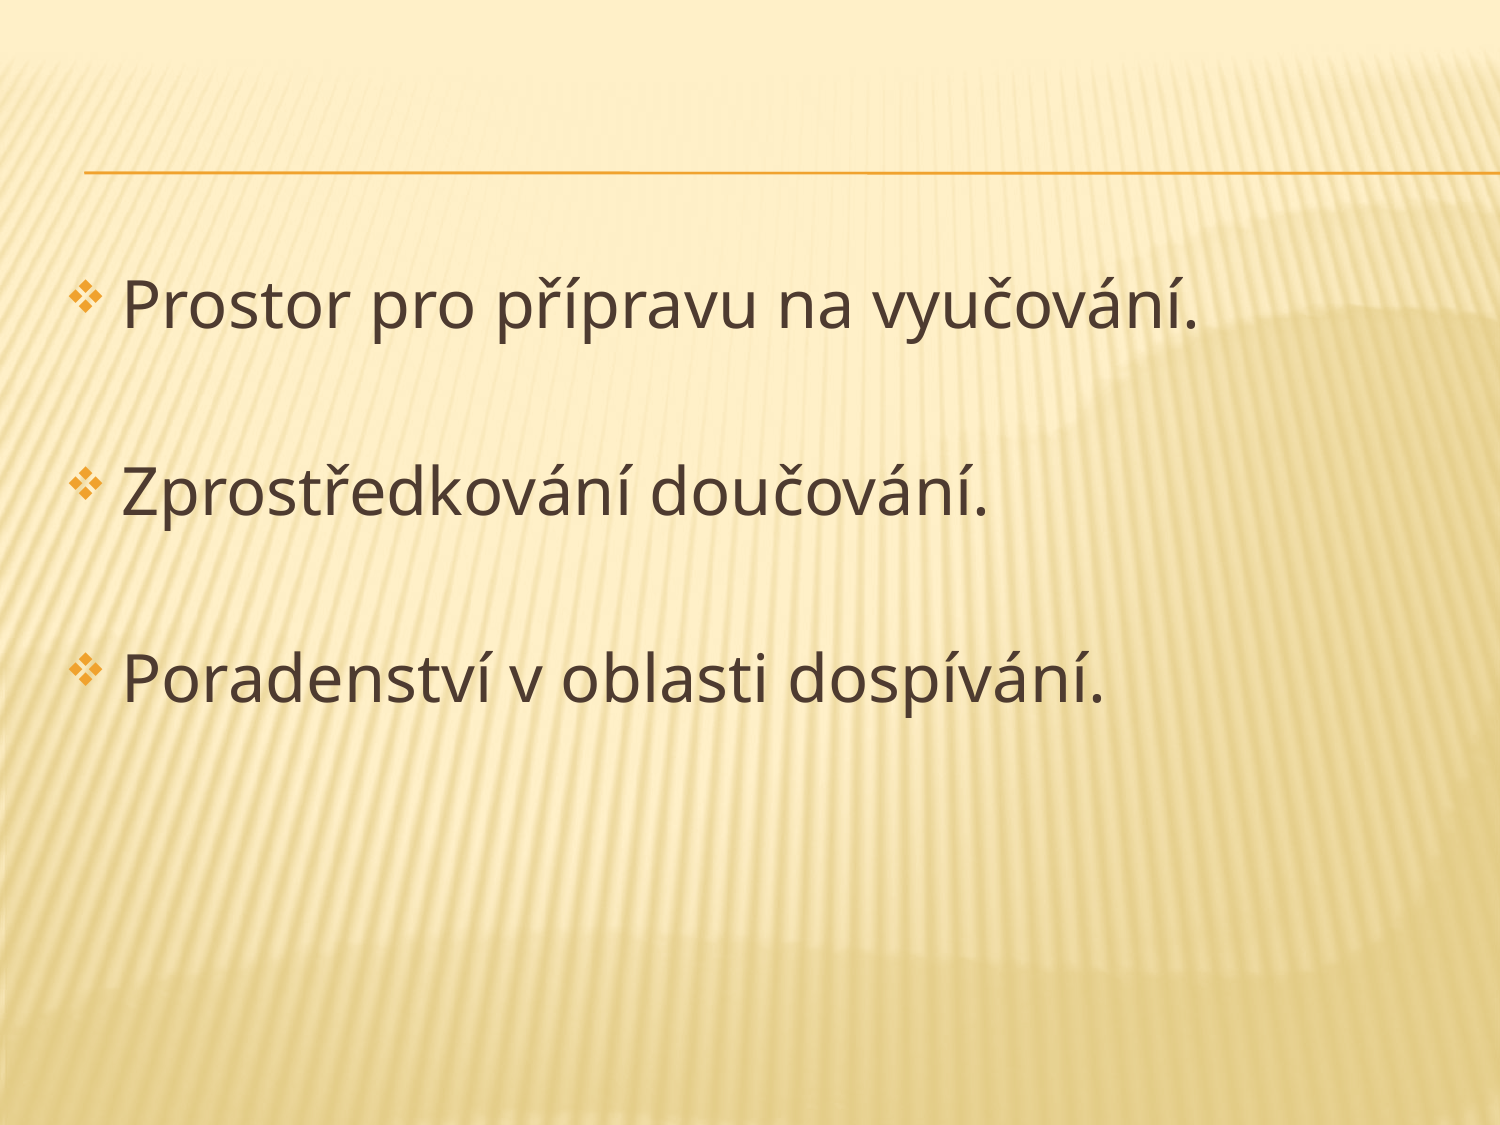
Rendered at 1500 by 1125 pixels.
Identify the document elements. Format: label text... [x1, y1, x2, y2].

list Prostor pro přípravu na vyučování. Zprostředkování doučování. Poradenství v oblasti dospívání. [50, 254, 1475, 998]
